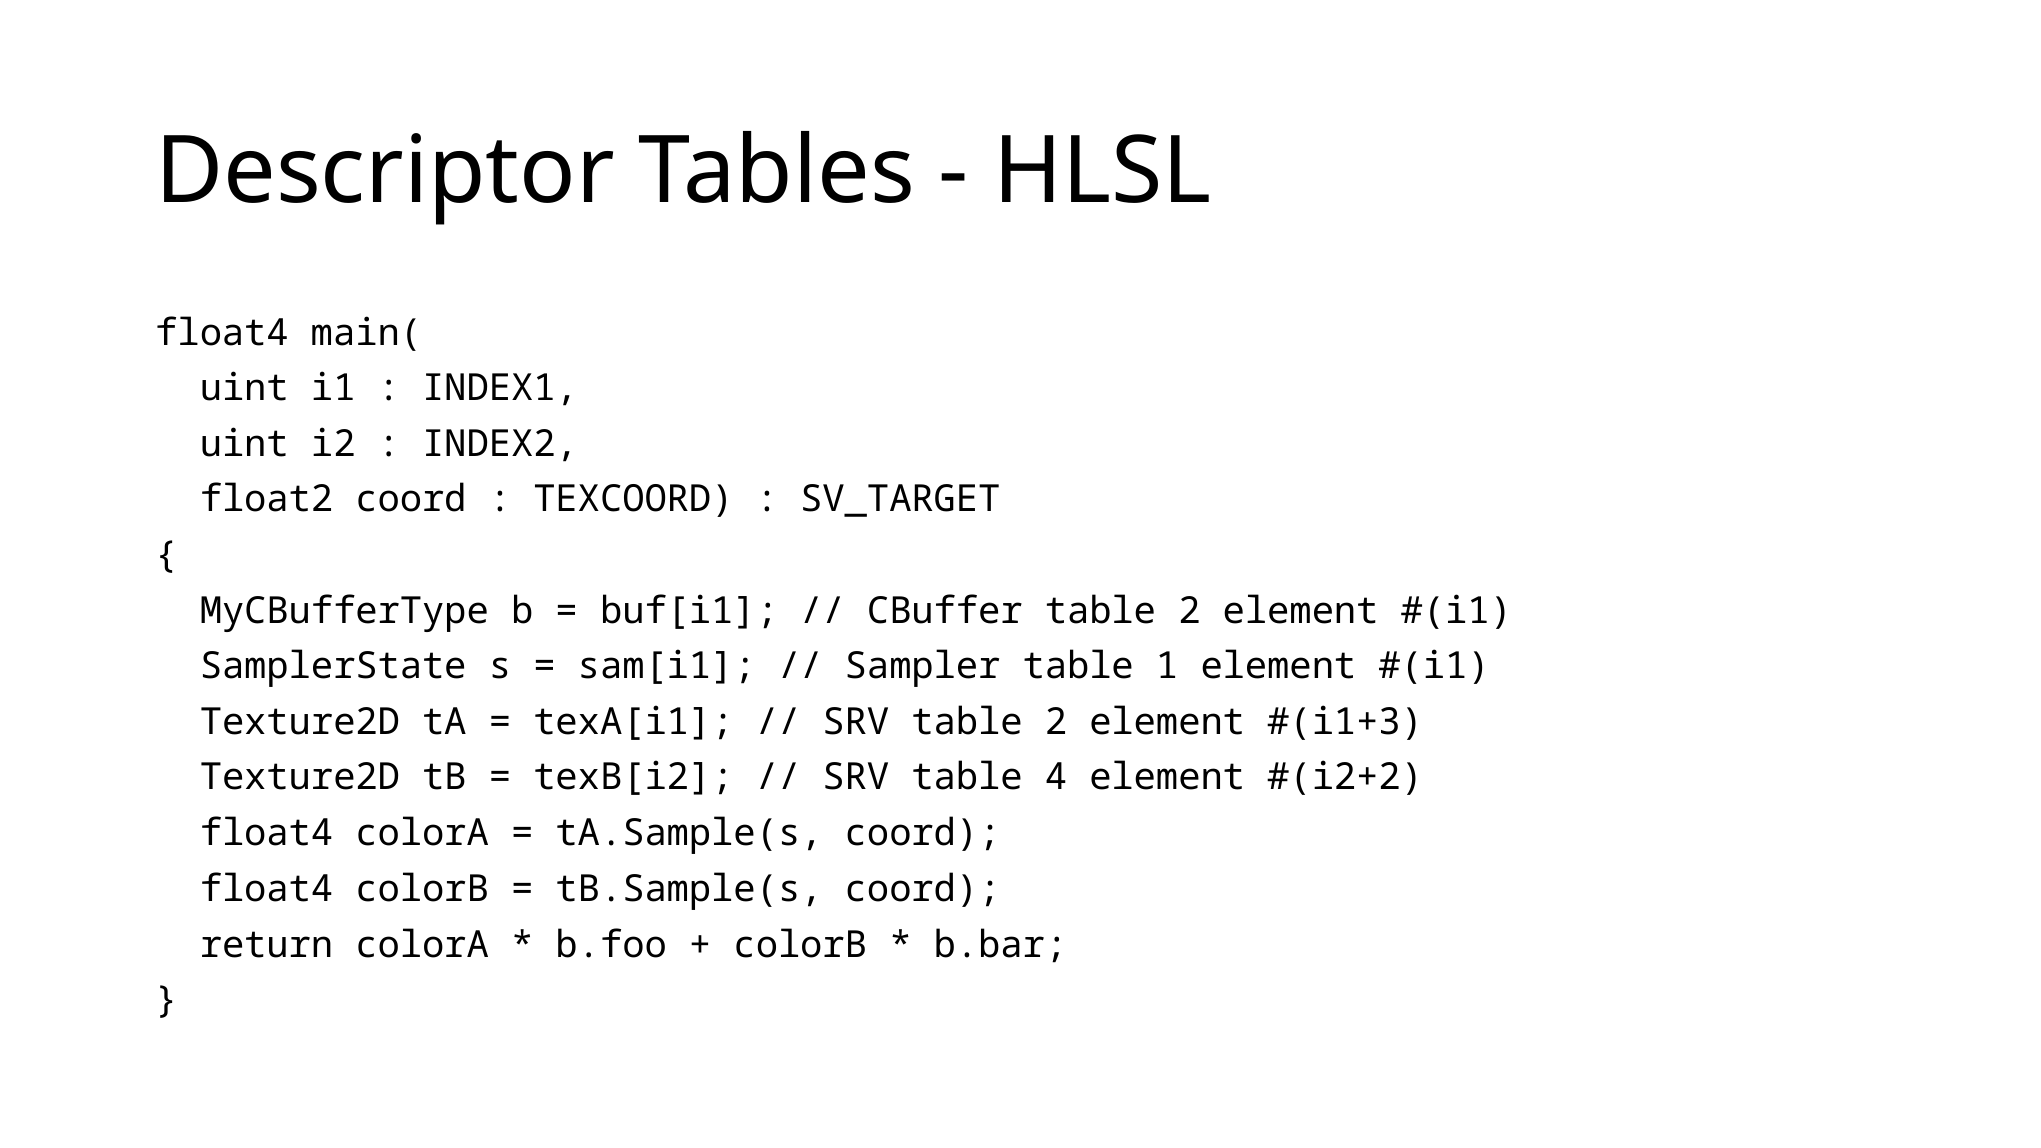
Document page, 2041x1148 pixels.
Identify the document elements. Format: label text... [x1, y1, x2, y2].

title Descriptor Tables - HLSL [140, 61, 1900, 283]
list float4 main( uint i1 : INDEX1, uint i2 : INDEX2, float2 coord : TEXCOORD) : SV_TARGET { MyCBufferType b = buf[i1]; // CBuffer table 2 element #(i1) SamplerState s = sam[i1]; // Sampler table 1 element #(i1) Texture2D tA = texA[i1]; // SRV table 2 element #(i1+3) Texture2D tB = texB[i2]; // SRV table 4 element #(i2+2) float4 colorA = tA.Sample(s, coord); float4 colorB = tB.Sample(s, coord); return colorA * b.foo + colorB * b.bar; } [140, 305, 1900, 1034]
